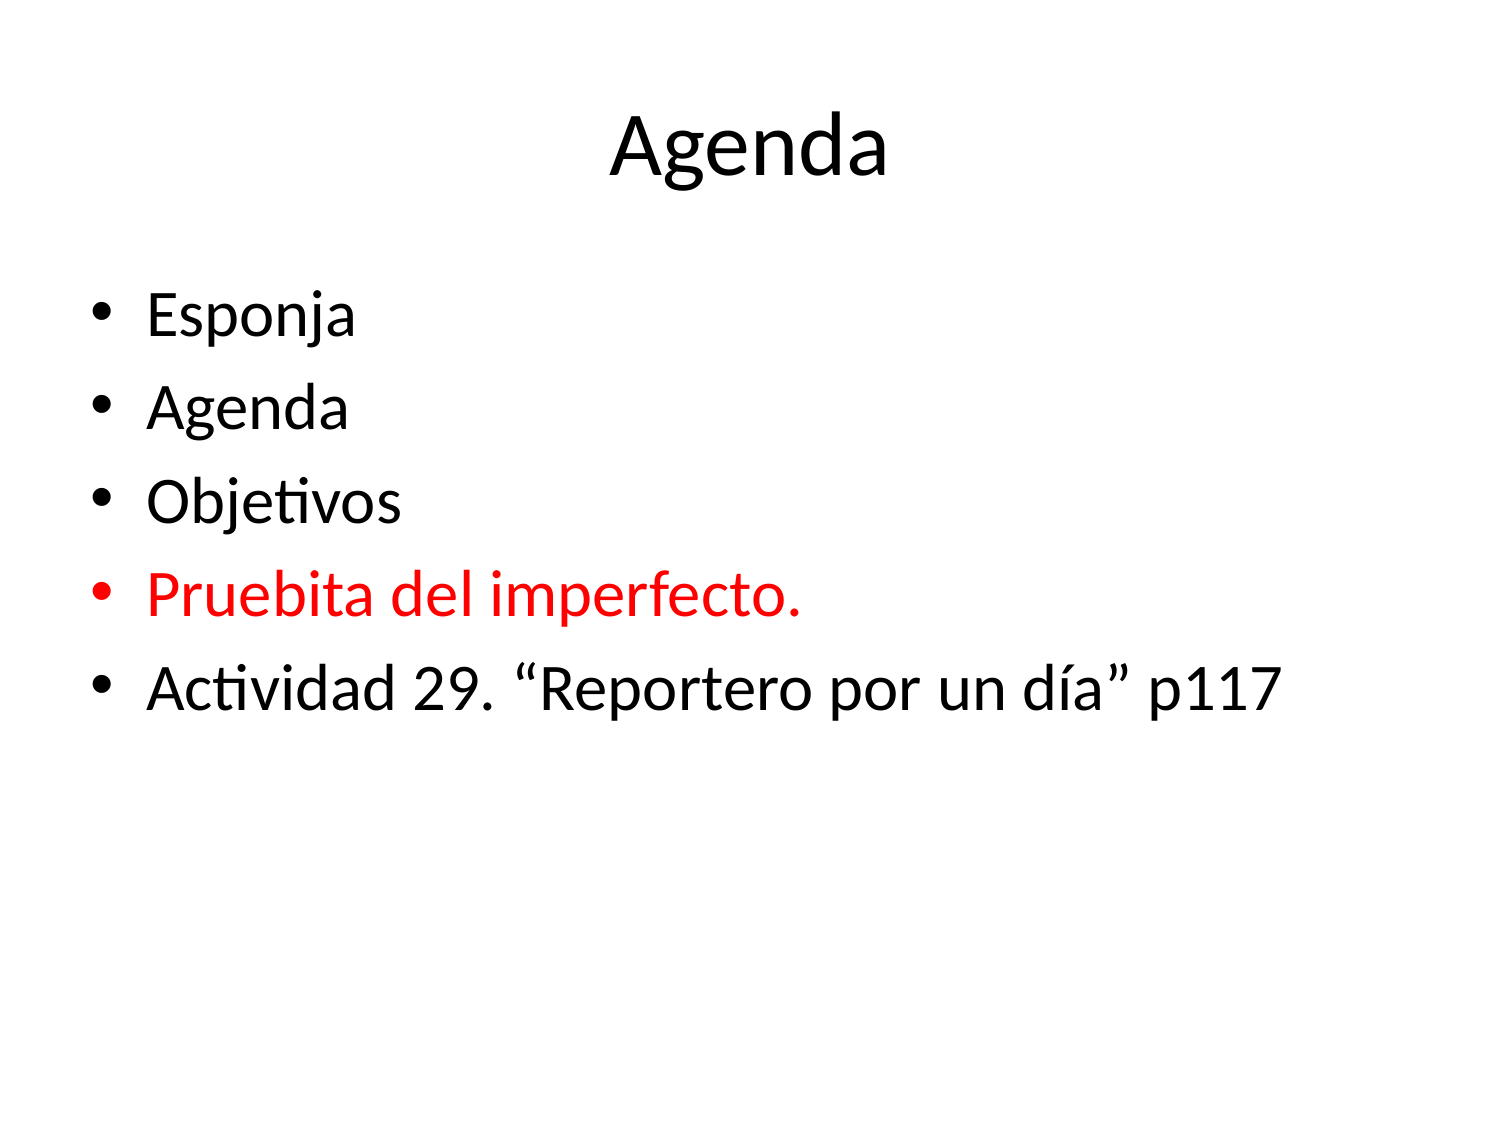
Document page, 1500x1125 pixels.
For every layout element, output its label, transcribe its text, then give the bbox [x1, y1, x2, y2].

title Agenda [75, 45, 1425, 233]
list Esponja Agenda Objetivos Pruebita del imperfecto. Actividad 29. “Reportero por un día” p117 [75, 262, 1425, 1005]
